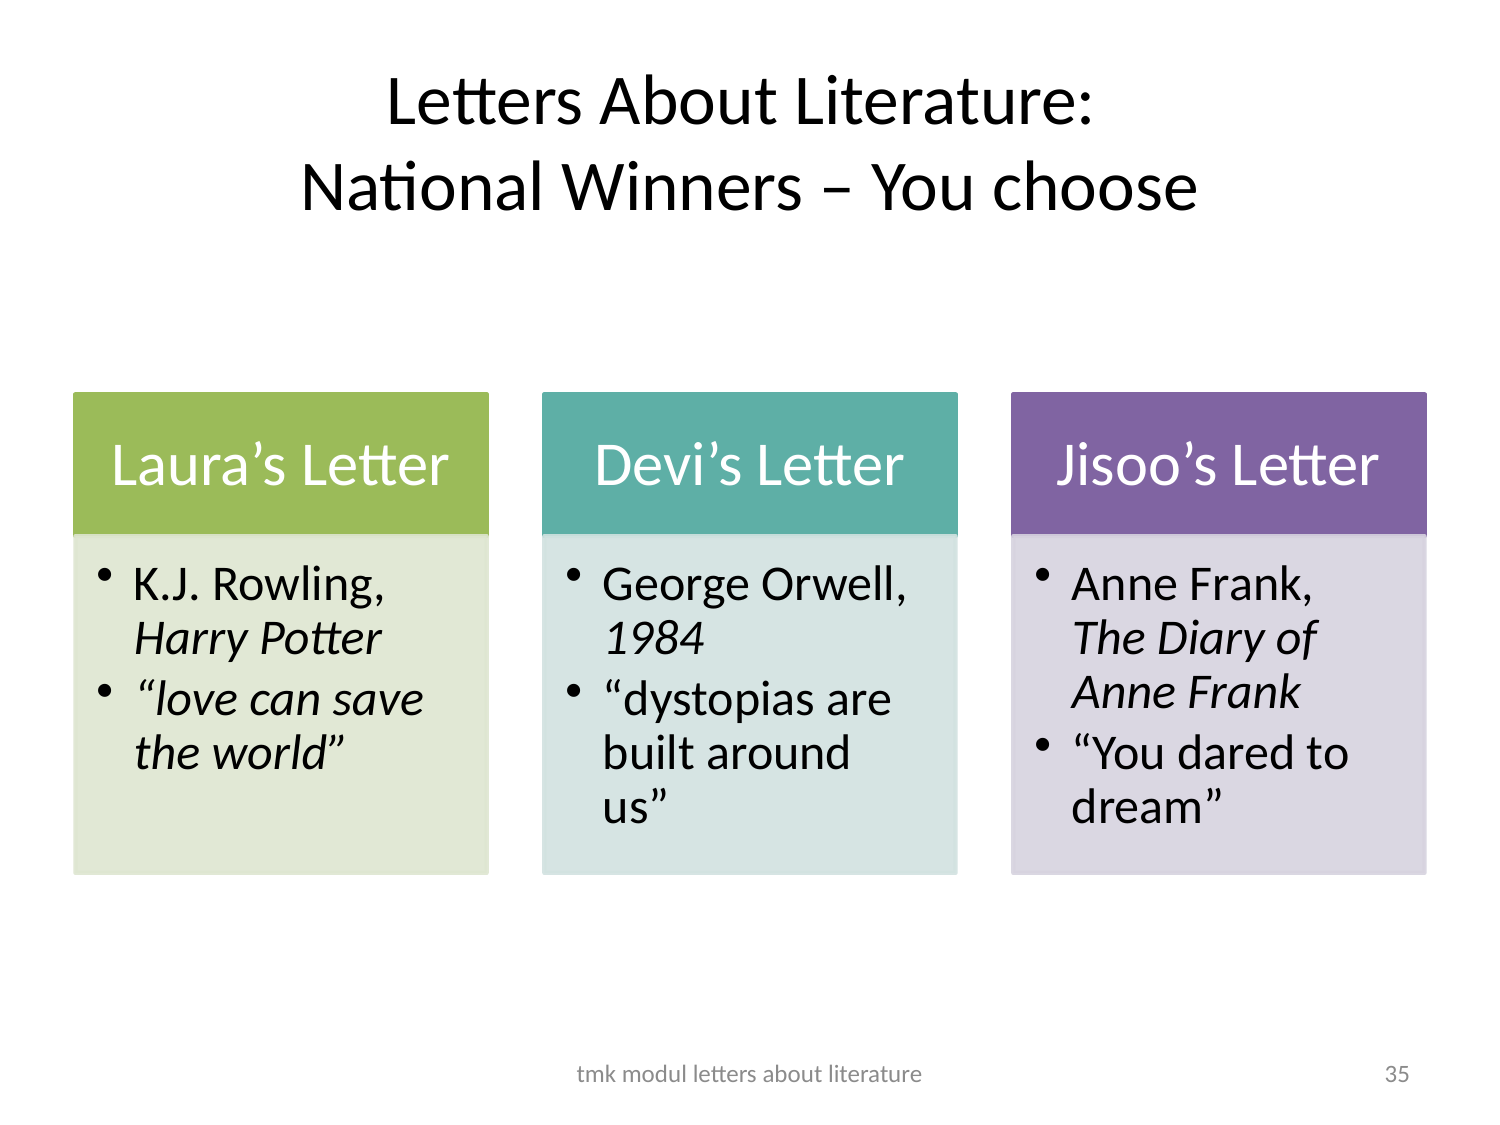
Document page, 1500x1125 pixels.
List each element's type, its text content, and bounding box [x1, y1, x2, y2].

slide_number 35 [1074, 1042, 1425, 1103]
title Letters About Literature: National Winners – You choose [75, 45, 1425, 233]
footer tmk modul letters about literature [512, 1042, 988, 1103]
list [74, 262, 1426, 1006]
